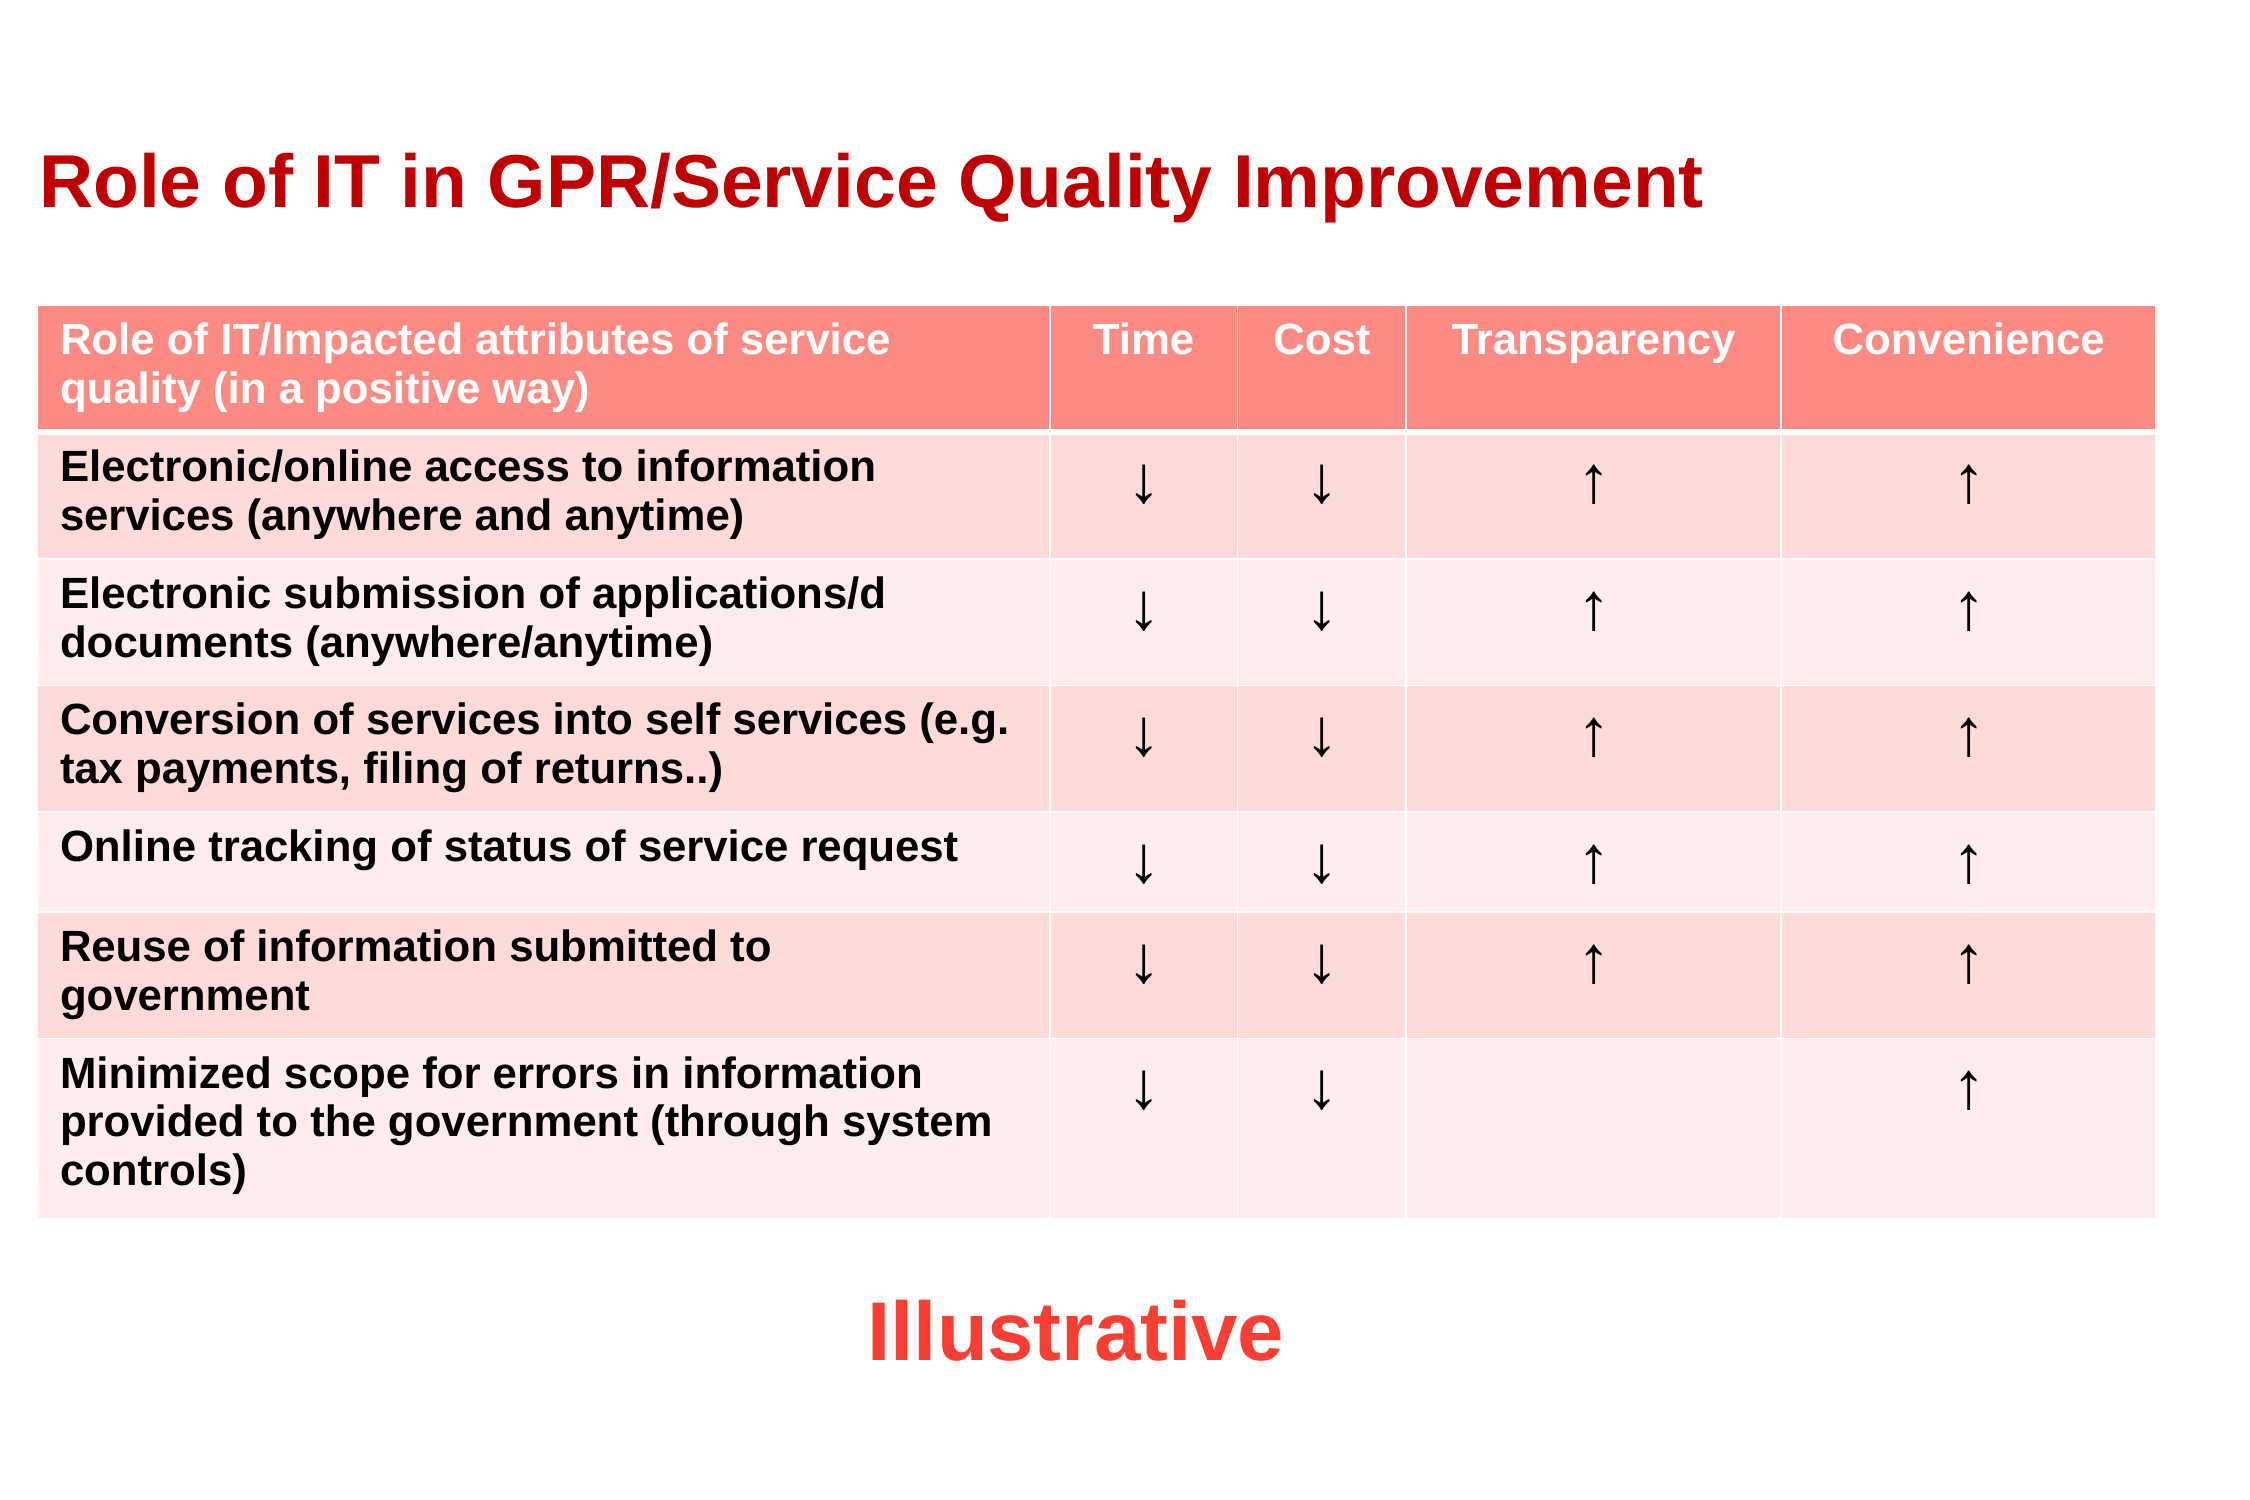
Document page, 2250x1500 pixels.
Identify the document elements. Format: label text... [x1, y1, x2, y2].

table_cell ↑ [1407, 913, 1780, 1038]
table_cell ↑ [1782, 560, 2155, 685]
table_cell ↑ [1407, 435, 1780, 558]
table_cell ↑ [1782, 913, 2155, 1038]
table_header Cost [1238, 306, 1405, 429]
table_cell ↑ [1407, 560, 1780, 685]
table_cell ↓ [1238, 813, 1405, 911]
table_header Convenience [1782, 306, 2155, 429]
table_cell Electronic submission of applications/d documents (anywhere/anytime) [38, 560, 1049, 685]
table_cell ↓ [1051, 686, 1237, 811]
table_cell ↓ [1051, 560, 1237, 685]
table_header Transparency [1407, 306, 1780, 429]
table_cell ↓ [1238, 686, 1405, 811]
table_cell ↓ [1051, 913, 1237, 1038]
table_cell ↓ [1238, 1039, 1405, 1218]
title Role of IT in GPR/Service Quality Improvement [39, 132, 2207, 299]
table_cell ↓ [1238, 560, 1405, 685]
table_cell ↑ [1407, 686, 1780, 811]
table_cell Reuse of information submitted to government [38, 913, 1049, 1038]
table_cell ↑ [1782, 686, 2155, 811]
table_header Role of IT/Impacted attributes of service quality (in a positive way) [38, 306, 1049, 429]
table_cell ↓ [1051, 813, 1237, 911]
table_header Time [1051, 306, 1237, 429]
table_cell ↑ [1782, 813, 2155, 911]
table_cell [1407, 1039, 1780, 1218]
table_cell ↓ [1238, 913, 1405, 1038]
table_cell Minimized scope for errors in information provided to the government (through system controls) [38, 1039, 1049, 1218]
table_cell Conversion of services into self services (e.g. tax payments, filing of returns..) [38, 686, 1049, 811]
table_cell ↑ [1782, 1039, 2155, 1218]
table_cell ↑ [1407, 813, 1780, 911]
table_cell Electronic/online access to information services (anywhere and anytime) [38, 435, 1049, 558]
table_cell ↓ [1051, 435, 1237, 558]
table_cell Online tracking of status of service request [38, 813, 1049, 911]
table_cell ↓ [1238, 435, 1405, 558]
text_box Illustrative [846, 1266, 1306, 1388]
table_cell ↑ [1782, 435, 2155, 558]
table_cell ↓ [1051, 1039, 1237, 1218]
